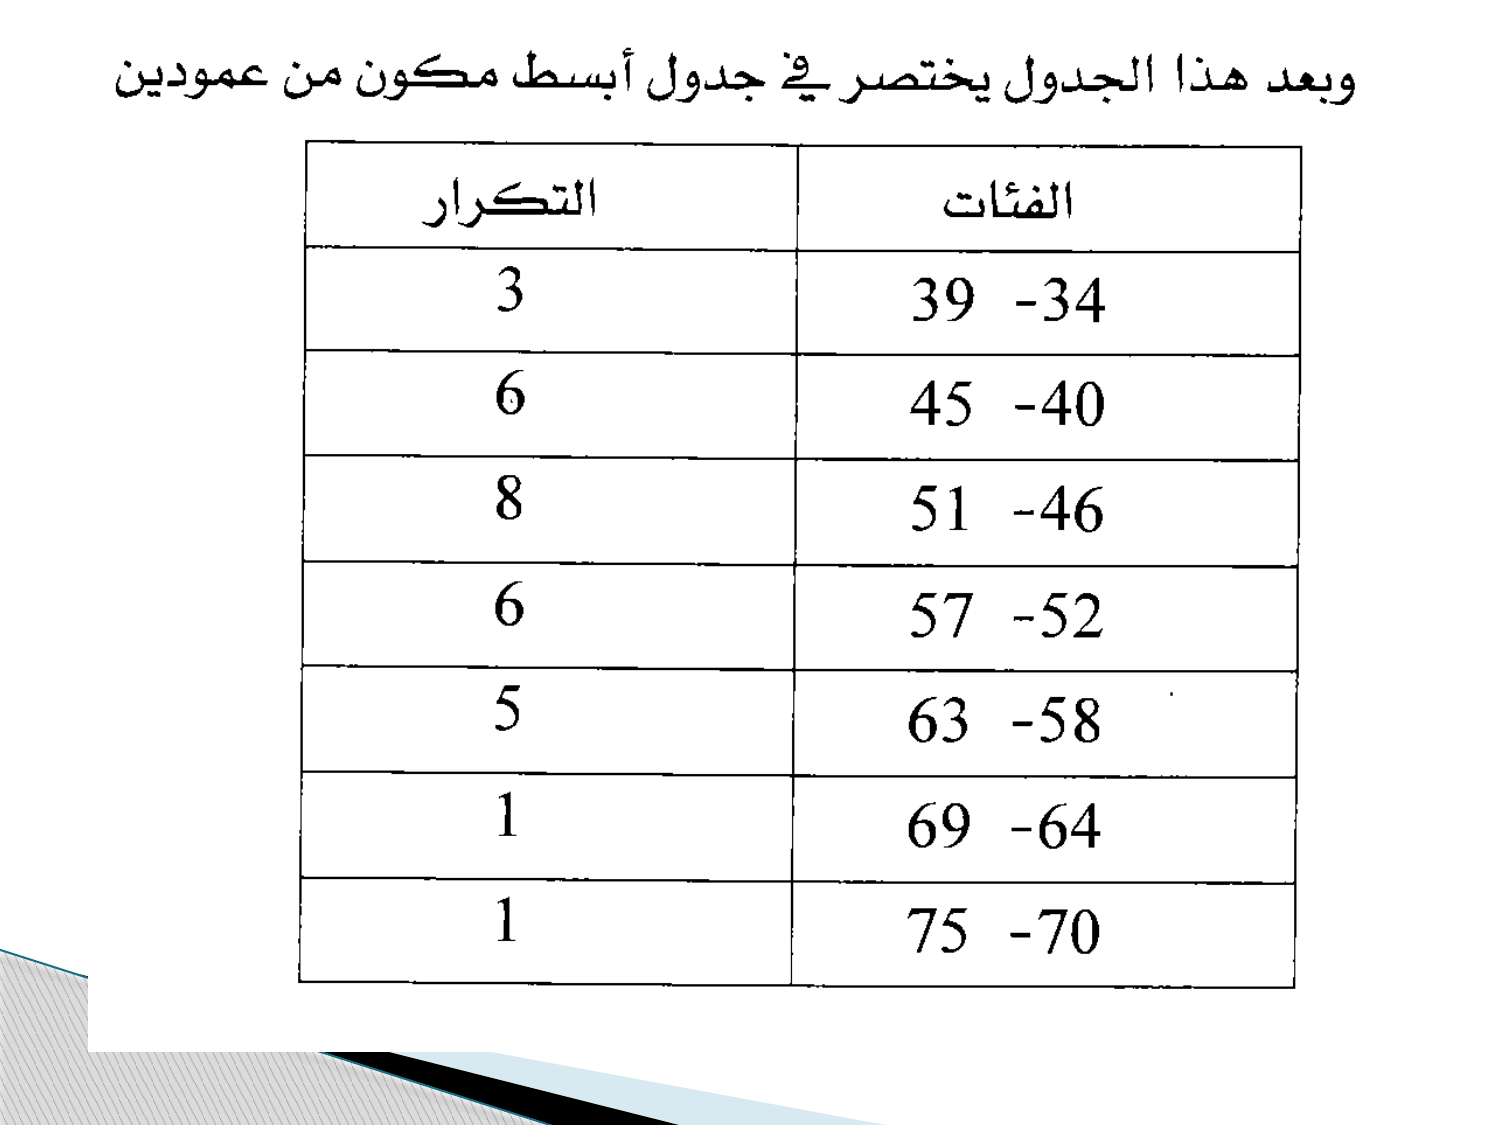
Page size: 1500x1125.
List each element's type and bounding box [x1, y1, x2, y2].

picture [88, 42, 1425, 1052]
